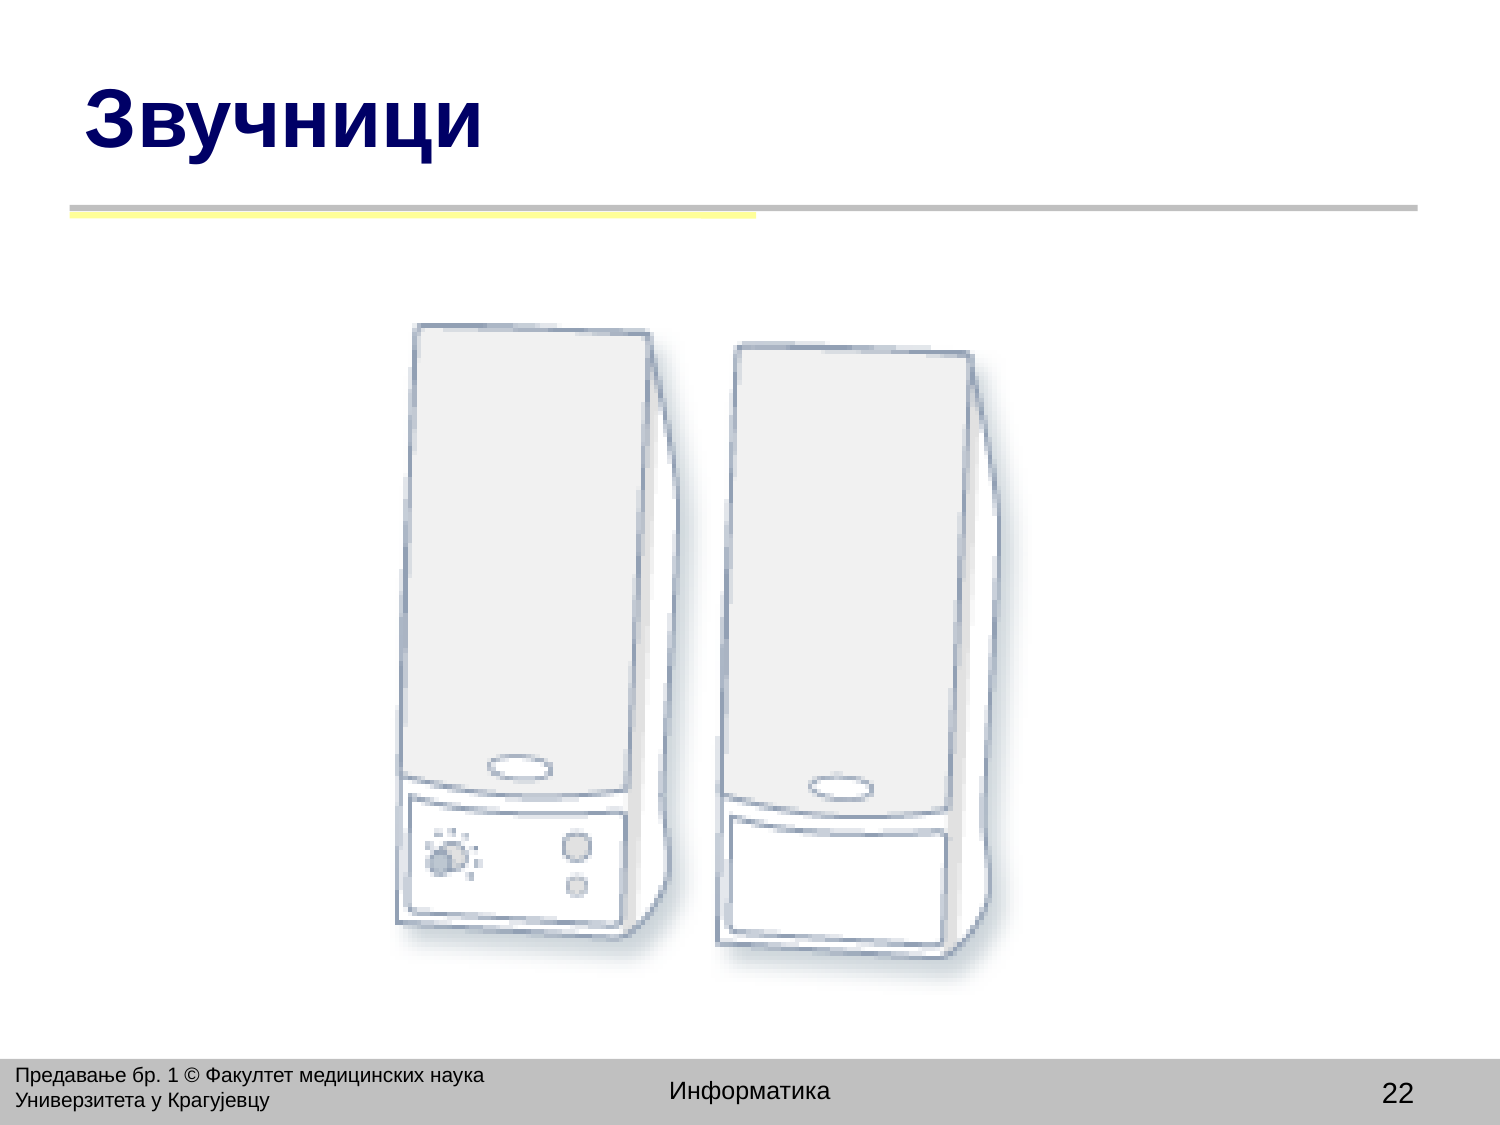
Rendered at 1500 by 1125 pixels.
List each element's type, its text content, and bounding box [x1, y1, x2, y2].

slide_number 22 [1079, 1066, 1430, 1125]
title Звучници [69, 19, 1426, 208]
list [338, 271, 1072, 1000]
footer Информатика [512, 1066, 988, 1125]
slide_number Предавање бр. 1 © Факултет медицинских наука Универзитета у Крагујевцу [0, 1053, 599, 1108]
